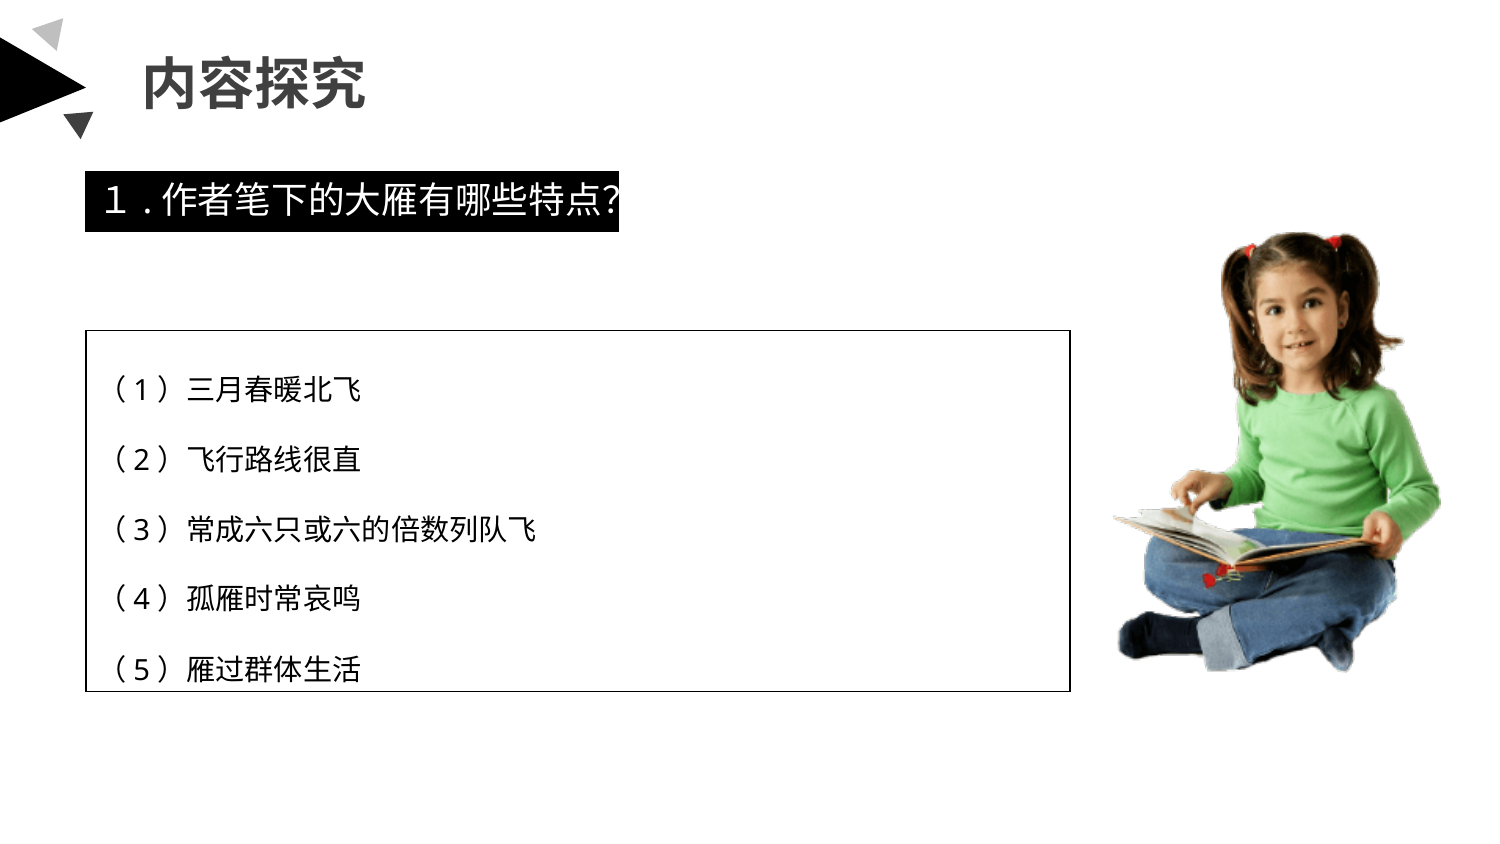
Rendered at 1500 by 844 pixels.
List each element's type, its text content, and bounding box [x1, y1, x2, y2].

picture [1112, 231, 1441, 673]
text_box （1）三月春暖北飞 （2）飞行路线很直 （3）常成六只或六的倍数列队飞 （4）孤雁时常哀鸣 （5）雁过群体生活 [85, 330, 1070, 692]
text_box １.作者笔下的大雁有哪些特点？ [85, 171, 619, 232]
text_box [0, 15, 505, 135]
